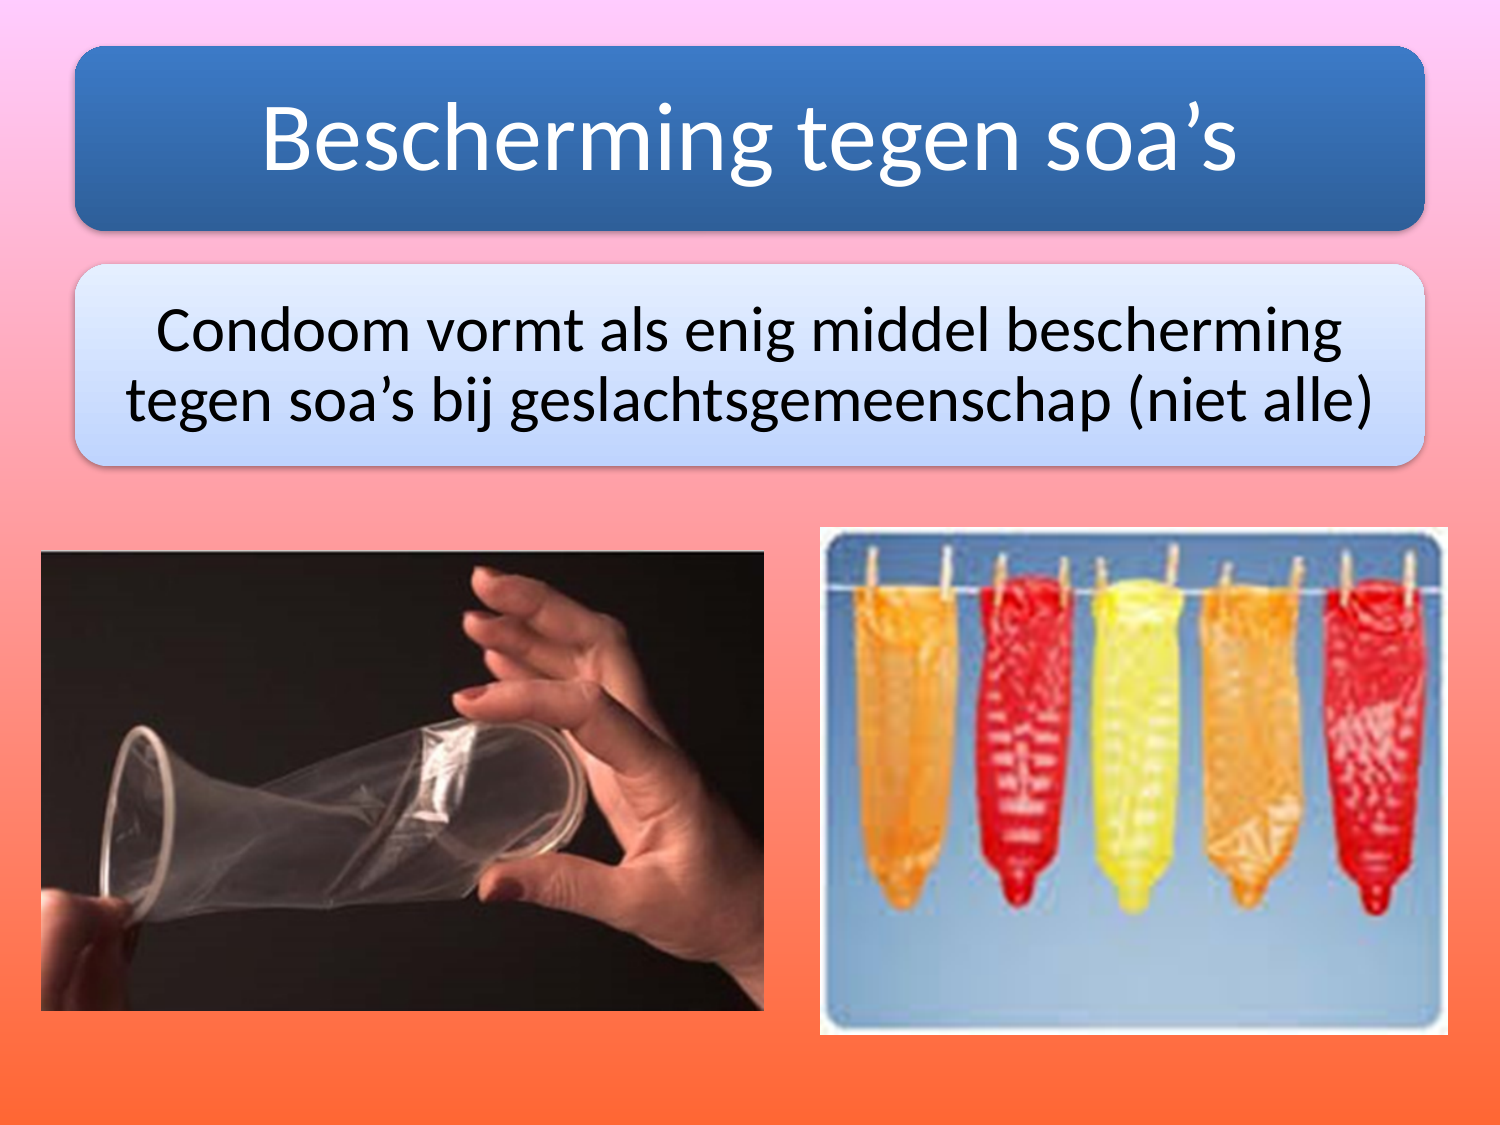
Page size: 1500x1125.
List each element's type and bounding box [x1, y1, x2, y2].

list [74, 262, 1426, 469]
picture [820, 526, 1449, 1035]
picture [41, 550, 764, 1011]
text_box [74, 44, 1426, 233]
